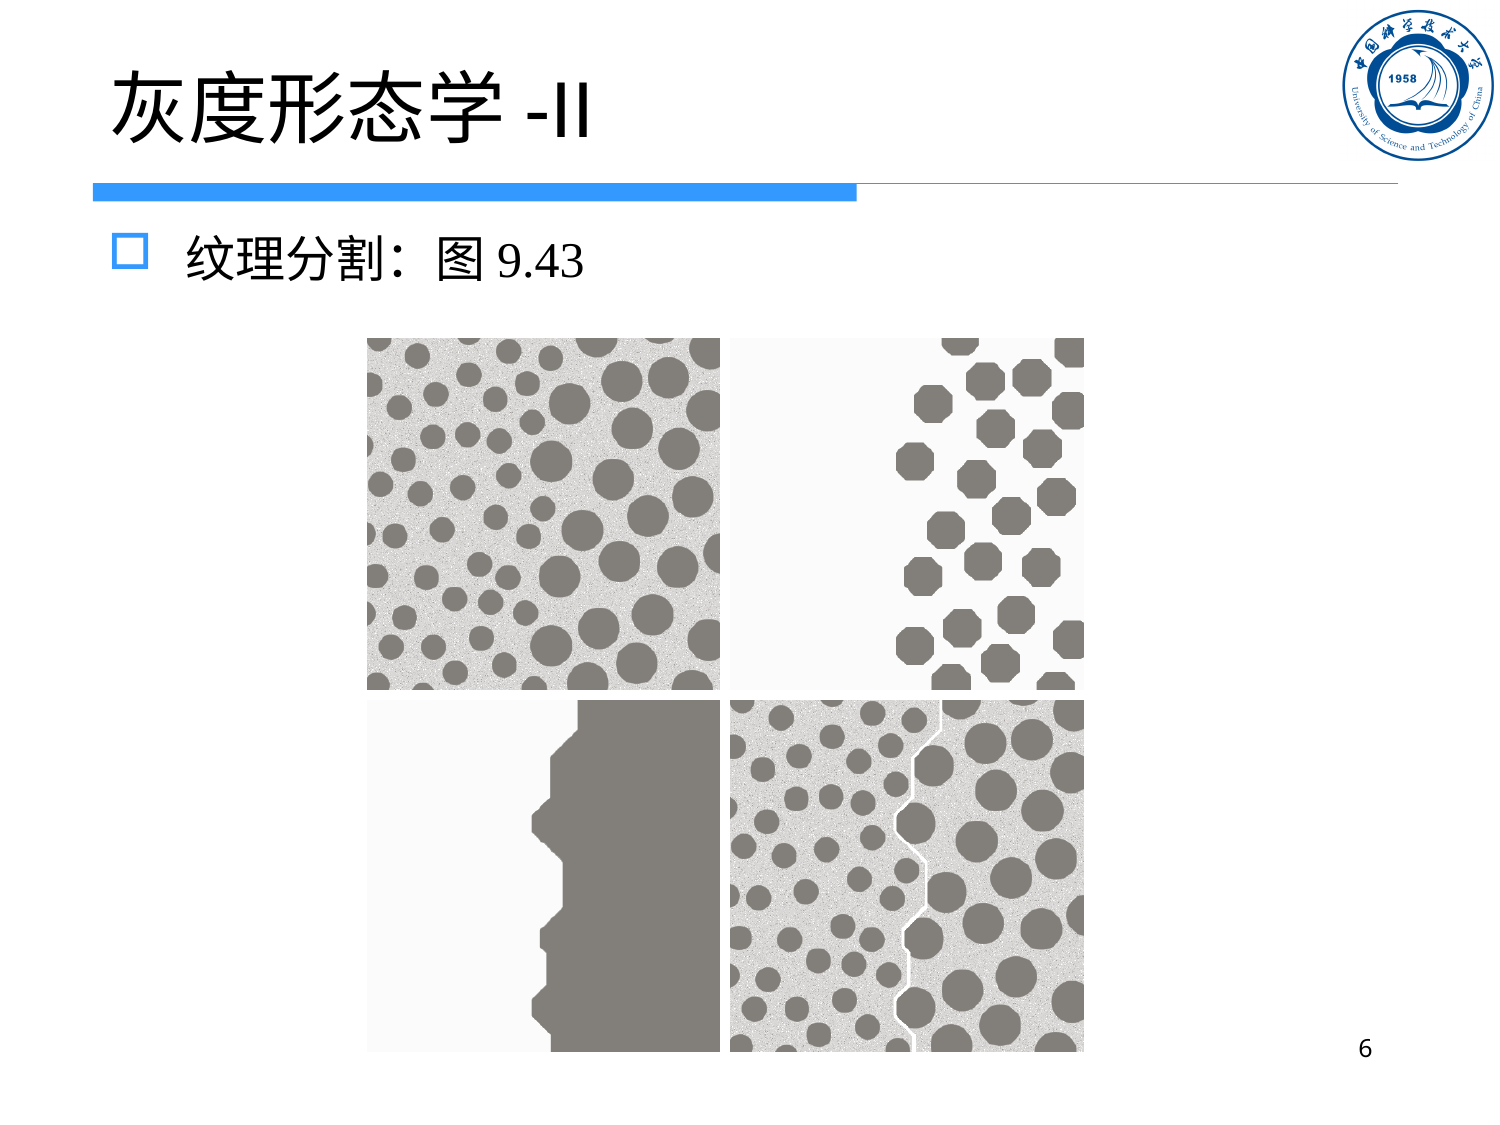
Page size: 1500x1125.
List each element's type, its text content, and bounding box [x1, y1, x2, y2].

picture [359, 331, 1087, 1054]
picture [1339, 2, 1494, 161]
slide_number 6 [1074, 1025, 1388, 1100]
title 灰度形态学-II [94, 50, 1407, 161]
list 纹理分割：图9.43 [92, 220, 1406, 1035]
